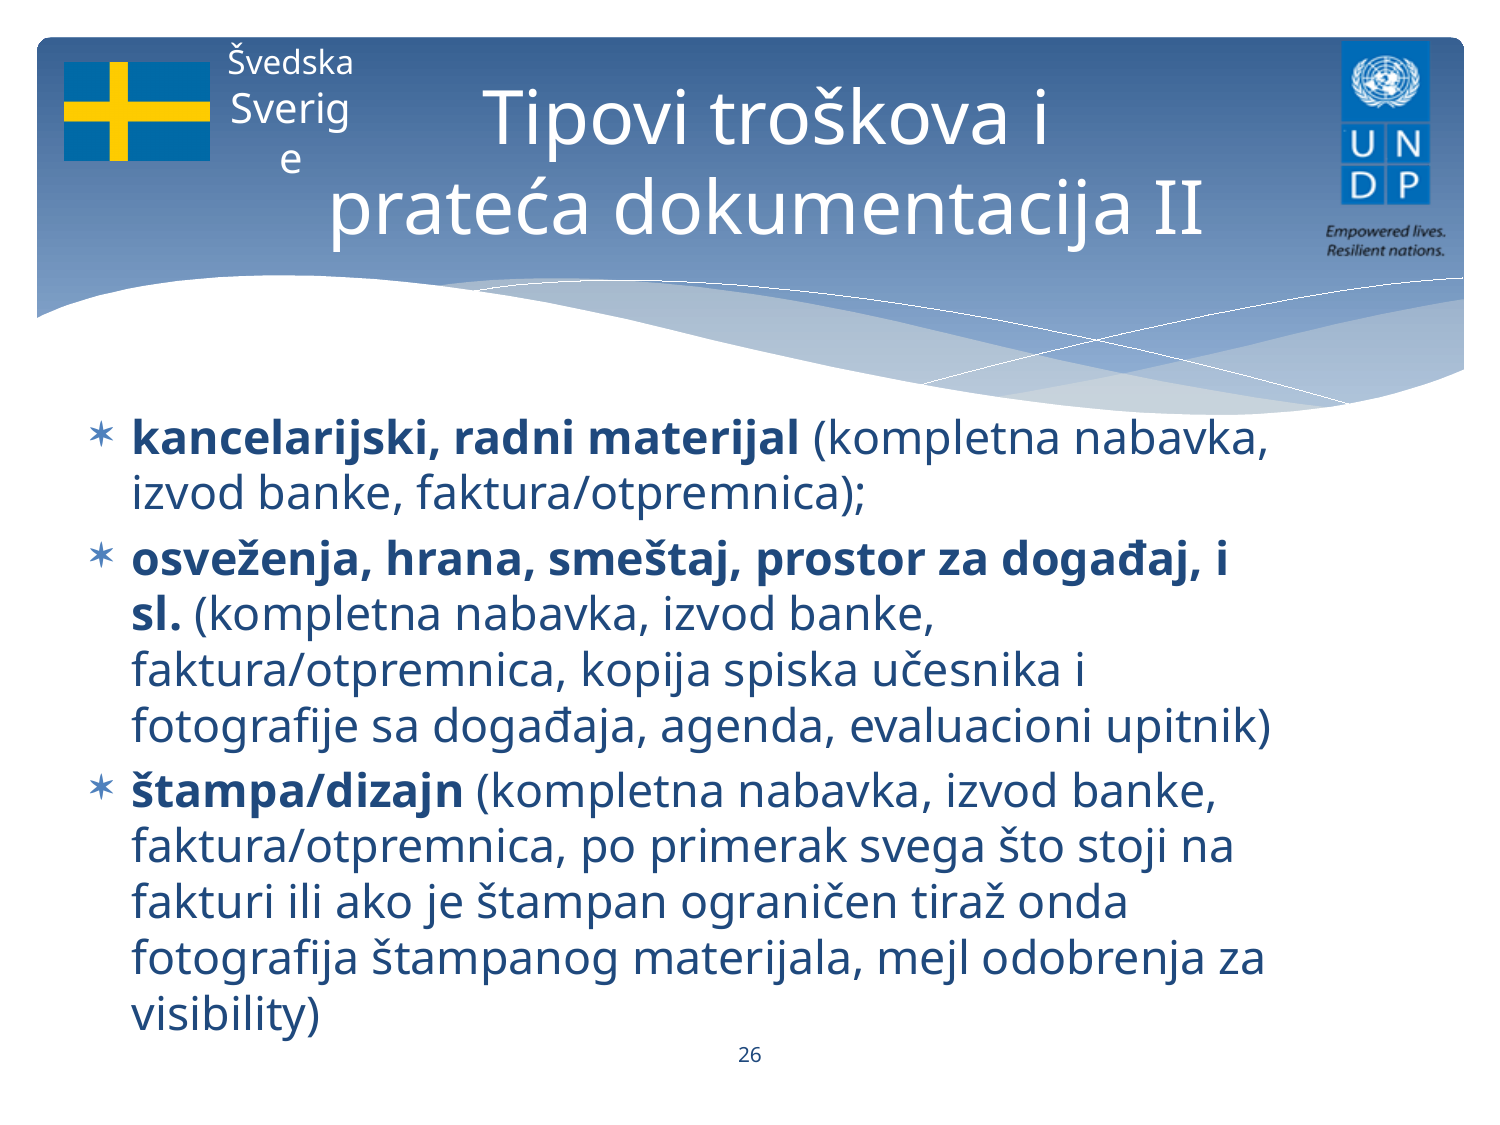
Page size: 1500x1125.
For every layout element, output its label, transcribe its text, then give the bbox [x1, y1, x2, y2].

text_box Švedska Sverige [210, 61, 378, 162]
slide_number 26 [654, 1025, 846, 1086]
picture [64, 62, 210, 162]
list kancelarijski, radni materijal (kompletna nabavka, izvod banke, faktura/otpremnica); osveženja, hrana, smeštaj, prostor za događaj, i sl. (kompletna nabavka, izvod banke, faktura/otpremnica, kopija spiska učesnika i fotografije sa događaja, agenda, evaluacioni upitnik) štampa/dizajn (kompletna nabavka, izvod banke, faktura/otpremnica, po primerak svega što stoji na fakturi ili ako je štampan ograničen tiraž onda fotografija štampanog materijala, mejl odobrenja za visibility) [75, 400, 1291, 1056]
title Tipovi troškova i prateća dokumentacija II [101, 30, 1452, 290]
picture [1326, 41, 1449, 281]
